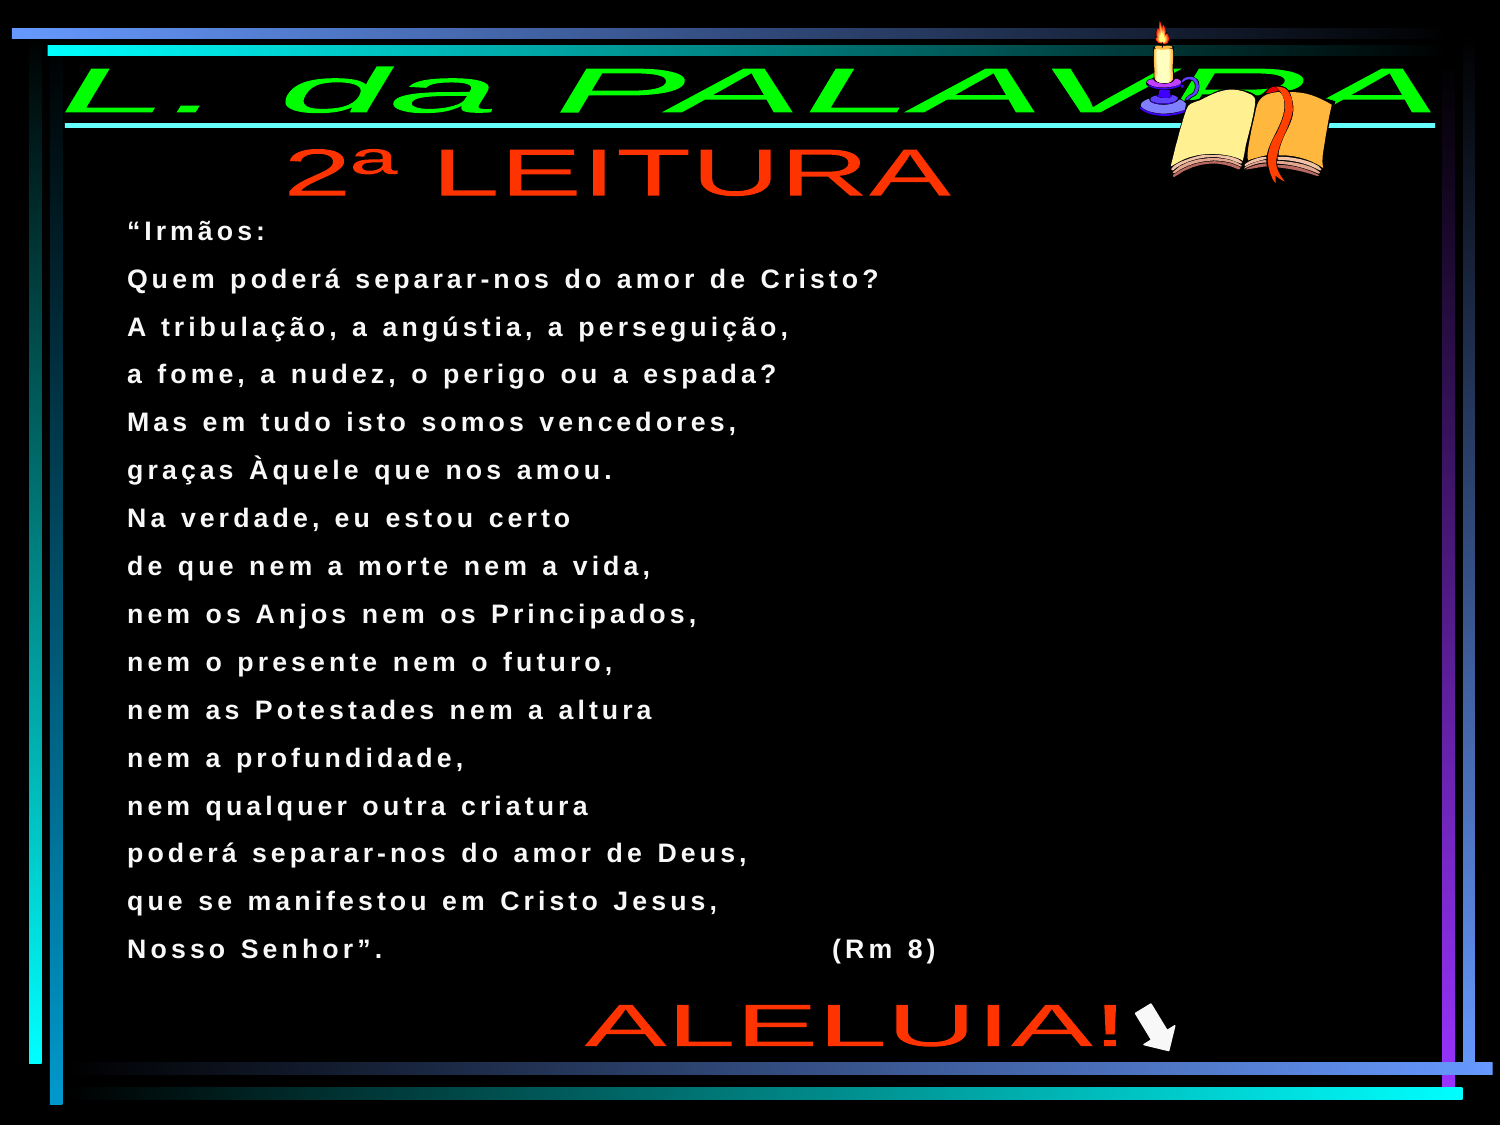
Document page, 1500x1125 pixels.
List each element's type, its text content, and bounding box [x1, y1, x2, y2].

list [1139, 14, 1339, 185]
text_box [1135, 1004, 1175, 1051]
text_box “Irmãos: Quem poderá separar-nos do amor de Cristo? A tribulação, a angústia, a perseguição, a fome, a nudez, o perigo ou a espada? Mas em tudo isto somos vencedores, graças Àquele que nos amou. Na verdade, eu estou certo de que nem a morte nem a vida, nem os Anjos nem os Principados, nem o presente nem o futuro, nem as Potestades nem a altura nem a profundidade, nem qualquer outra criatura poderá separar-nos do amor de Deus, que se manifestou em Cristo Jesus, Nosso Senhor”. (Rm 8) [112, 207, 1459, 989]
